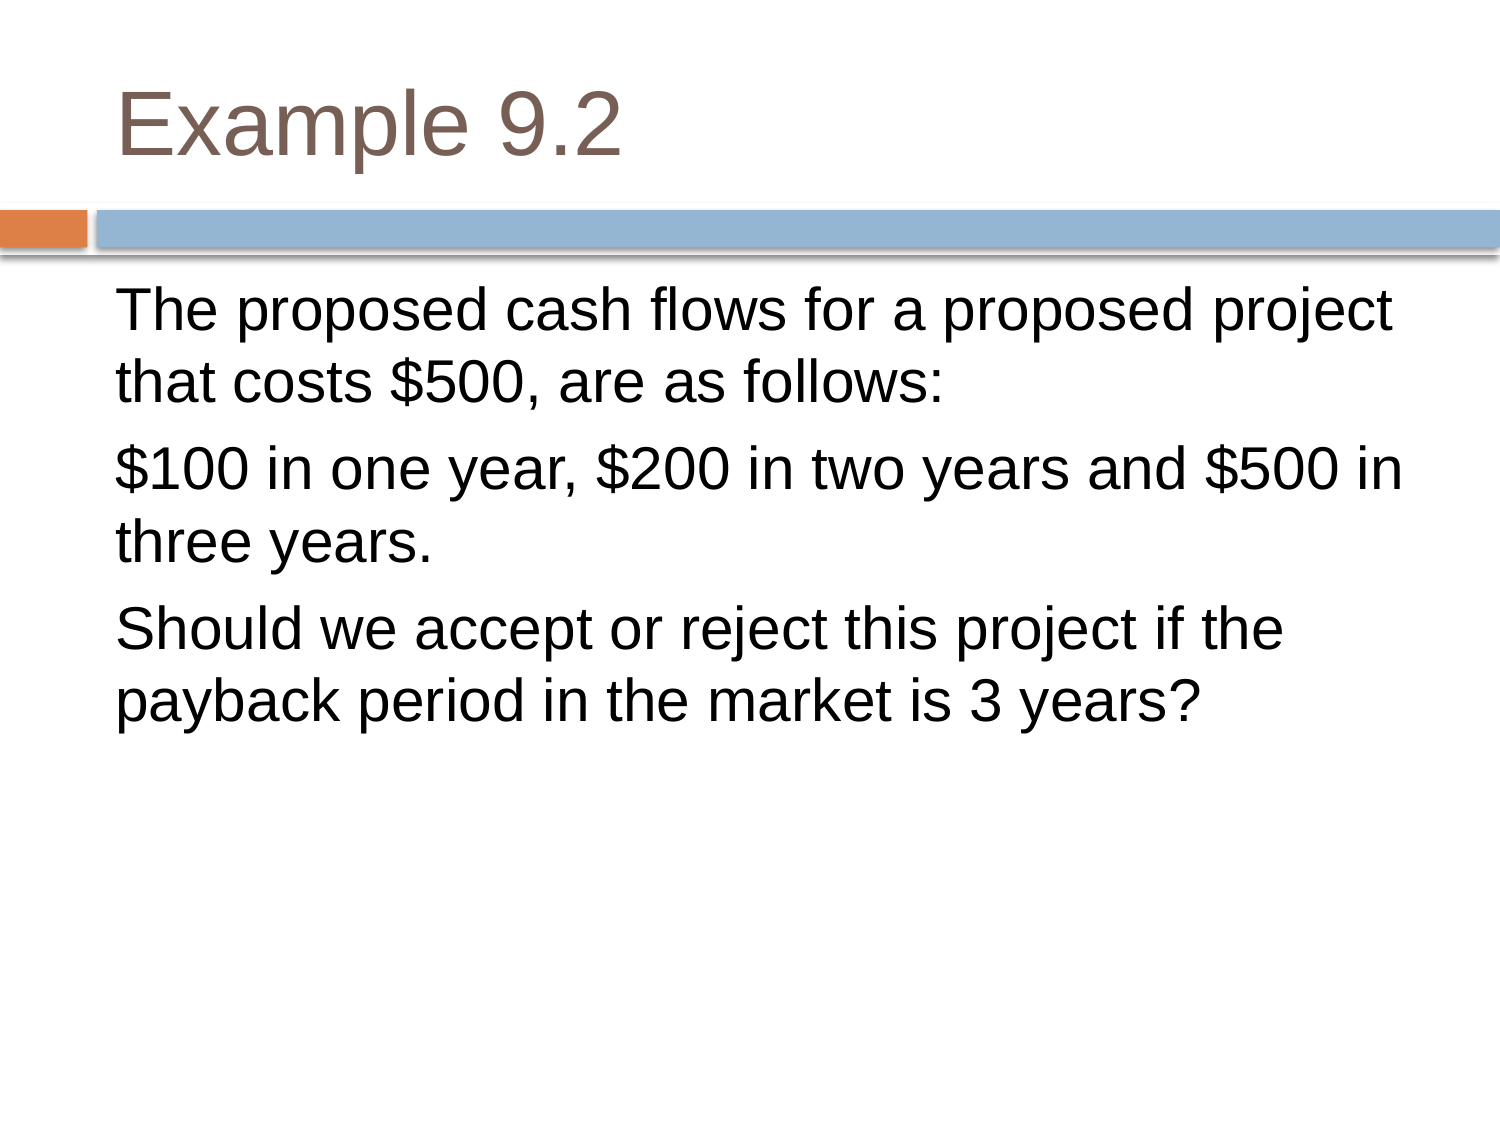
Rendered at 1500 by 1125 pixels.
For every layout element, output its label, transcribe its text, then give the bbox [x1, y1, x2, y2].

list The proposed cash flows for a proposed project that costs $500, are as follows: $100 in one year, $200 in two years and $500 in three years. Should we accept or reject this project if the payback period in the market is 3 years? [100, 262, 1438, 1000]
title Example 9.2 [100, 37, 1438, 200]
